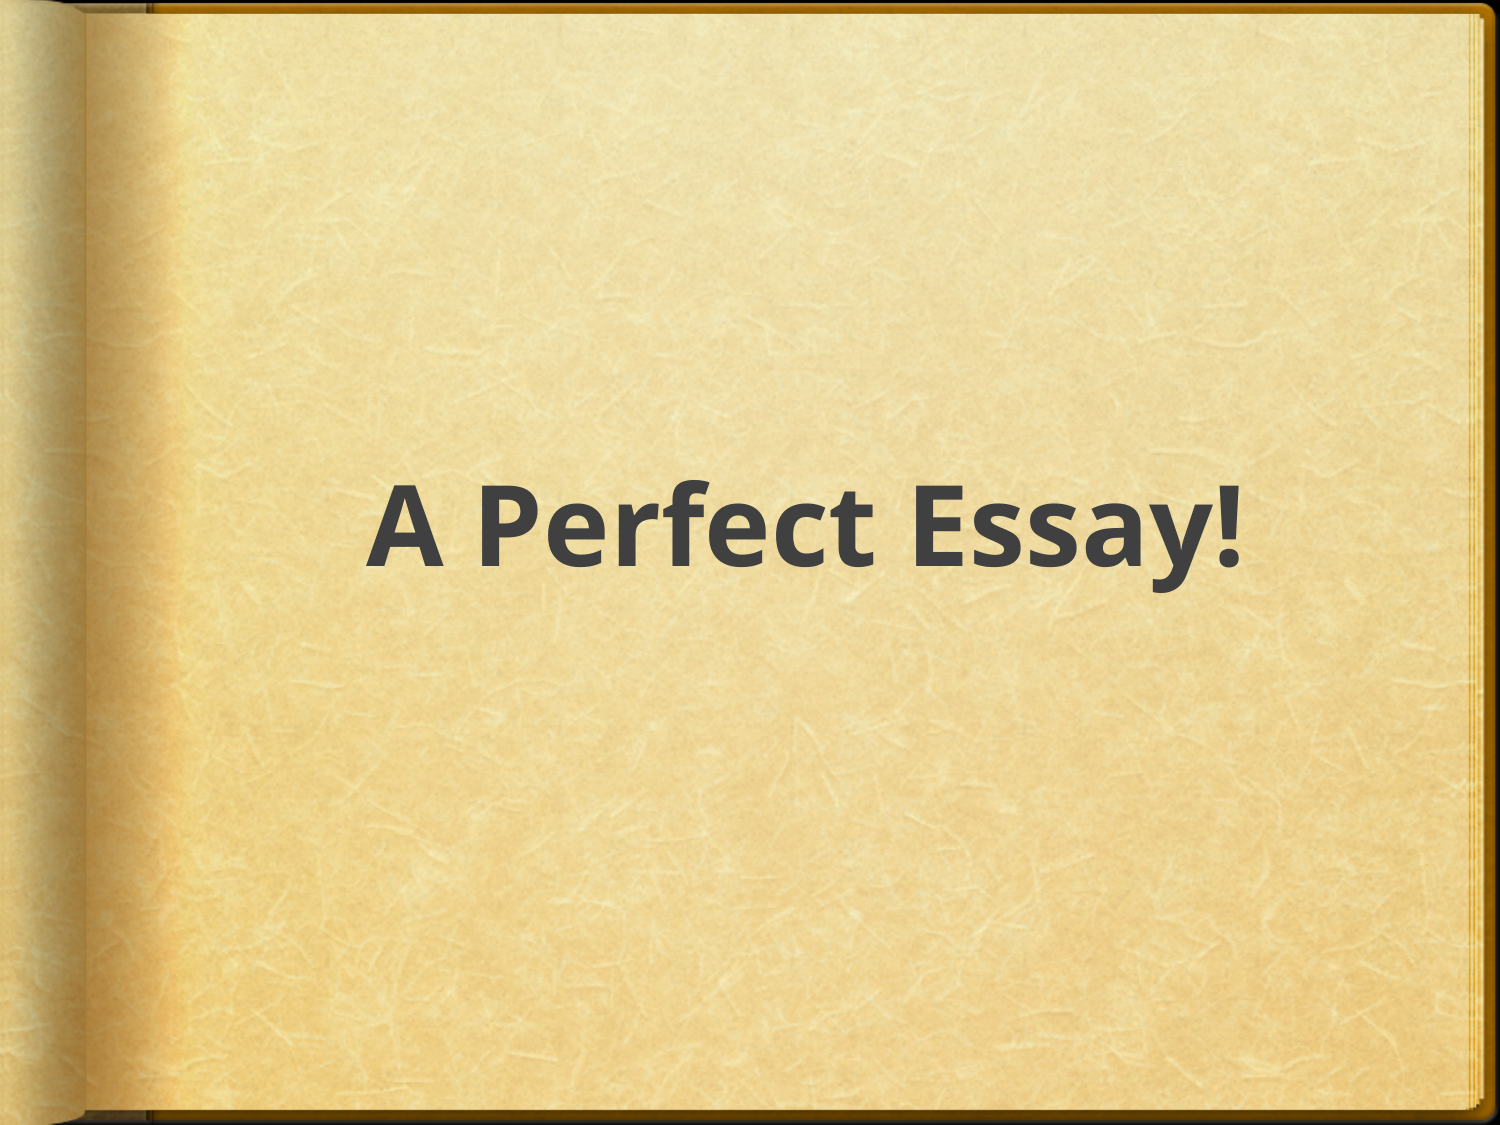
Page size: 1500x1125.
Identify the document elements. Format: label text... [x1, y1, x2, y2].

title A Perfect Essay! [225, 293, 1388, 597]
picture [0, 0, 1500, 1125]
